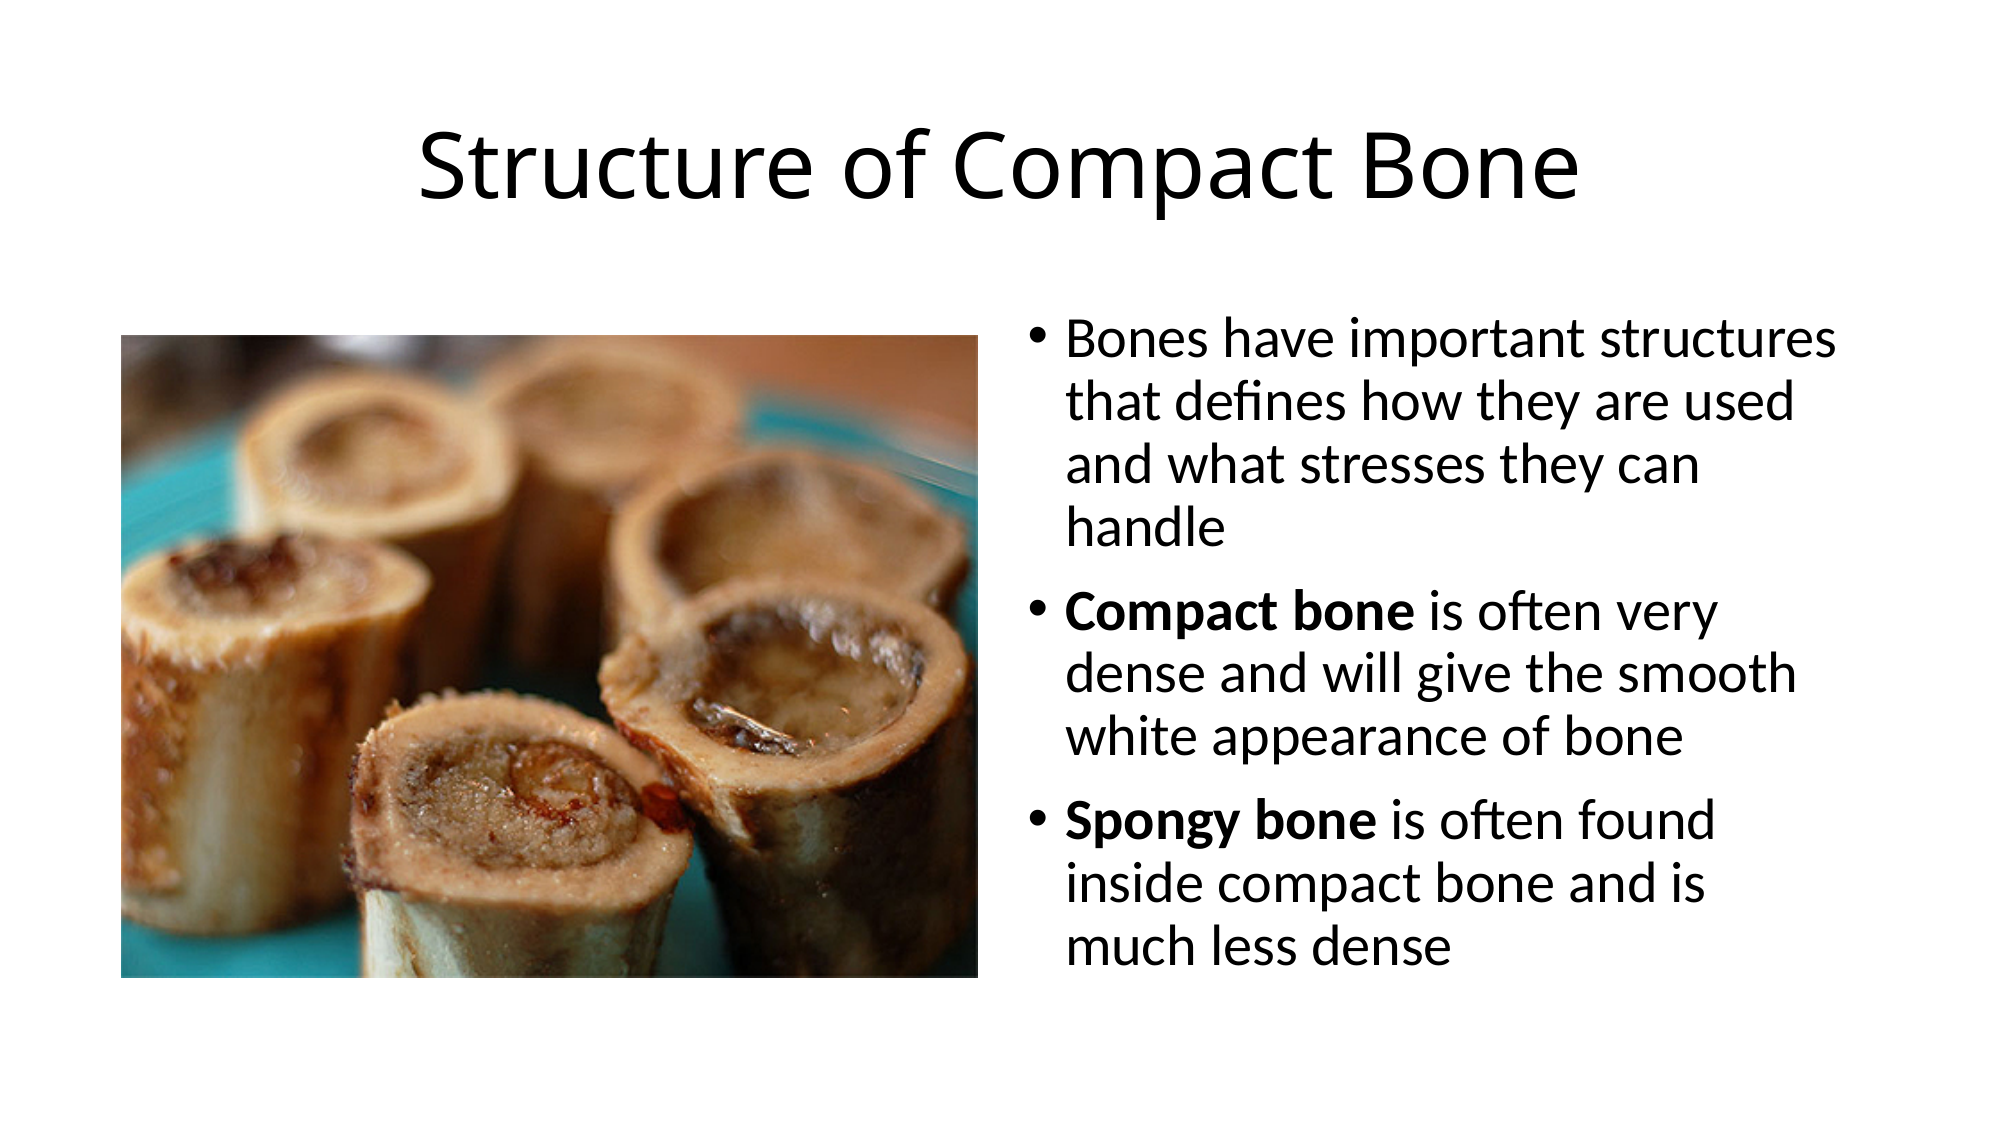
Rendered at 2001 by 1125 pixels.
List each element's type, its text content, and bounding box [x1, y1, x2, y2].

title Structure of Compact Bone [137, 59, 1863, 278]
list Bones have important structures that defines how they are used and what stresses they can handle Compact bone is often very dense and will give the smooth white appearance of bone Spongy bone is often found inside compact bone and is much less dense [1012, 299, 1863, 1014]
picture [121, 335, 978, 978]
